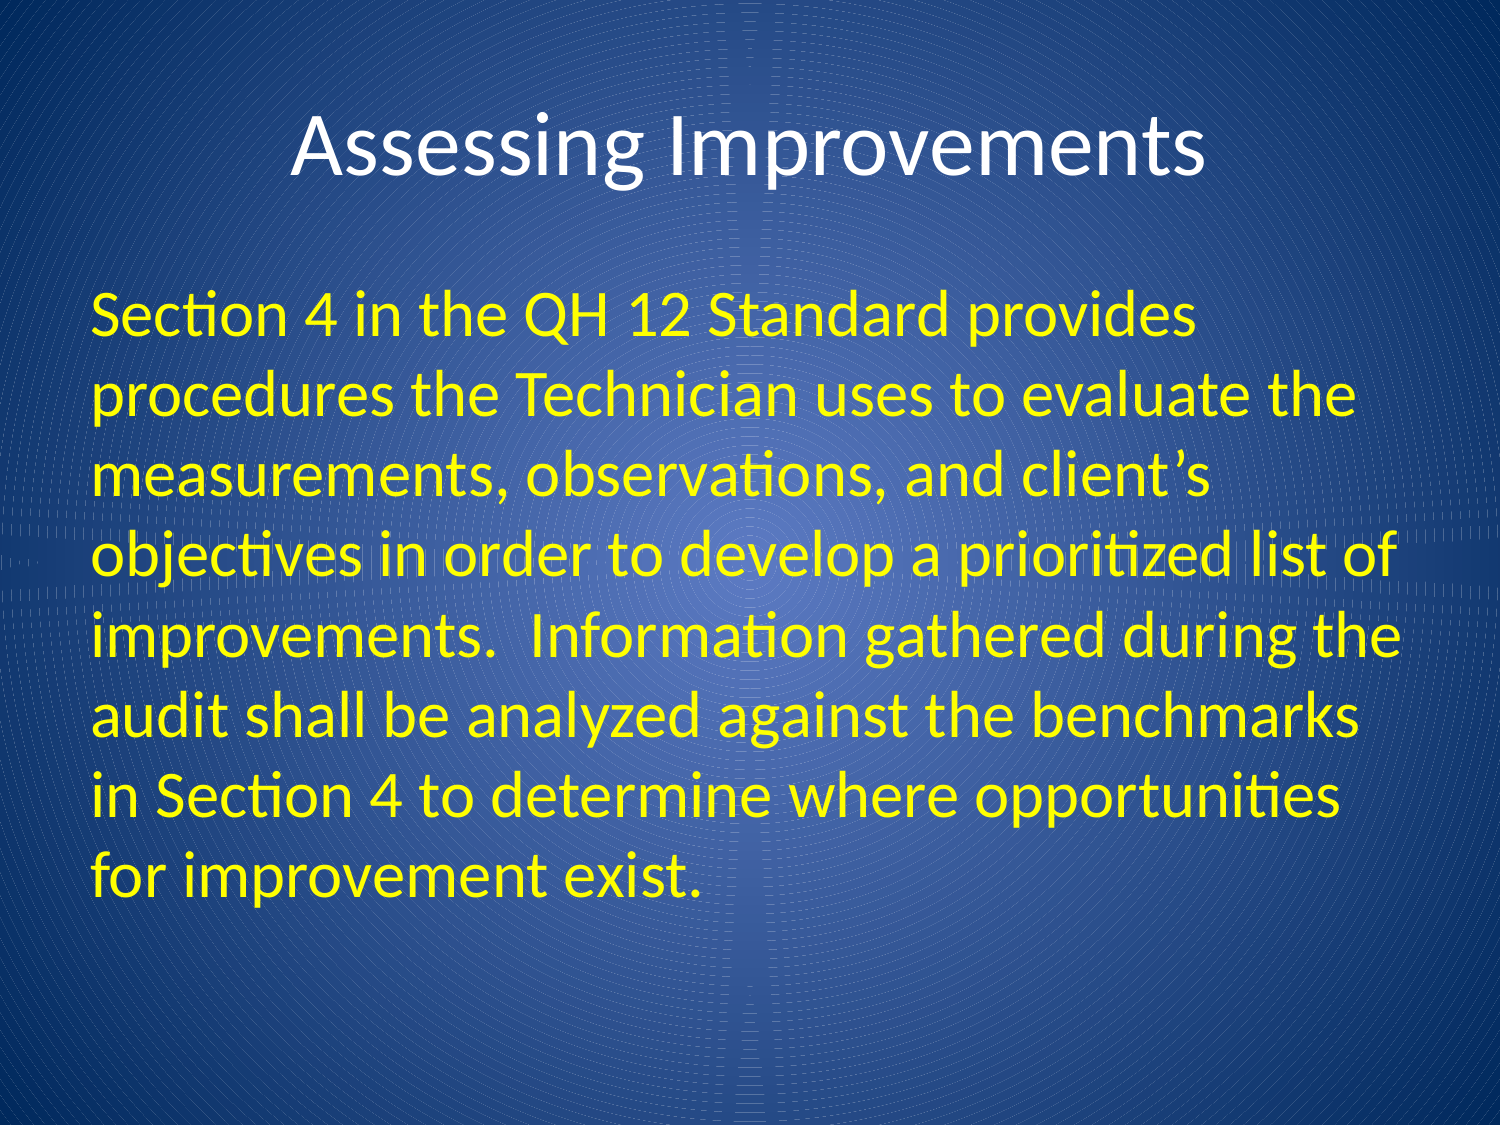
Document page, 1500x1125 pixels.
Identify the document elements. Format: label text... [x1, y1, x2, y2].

list Section 4 in the QH 12 Standard provides procedures the Technician uses to evaluate the measurements, observations, and client’s objectives in order to develop a prioritized list of improvements. Information gathered during the audit shall be analyzed against the benchmarks in Section 4 to determine where opportunities for improvement exist. [75, 262, 1425, 1005]
title Assessing Improvements [75, 45, 1425, 233]
